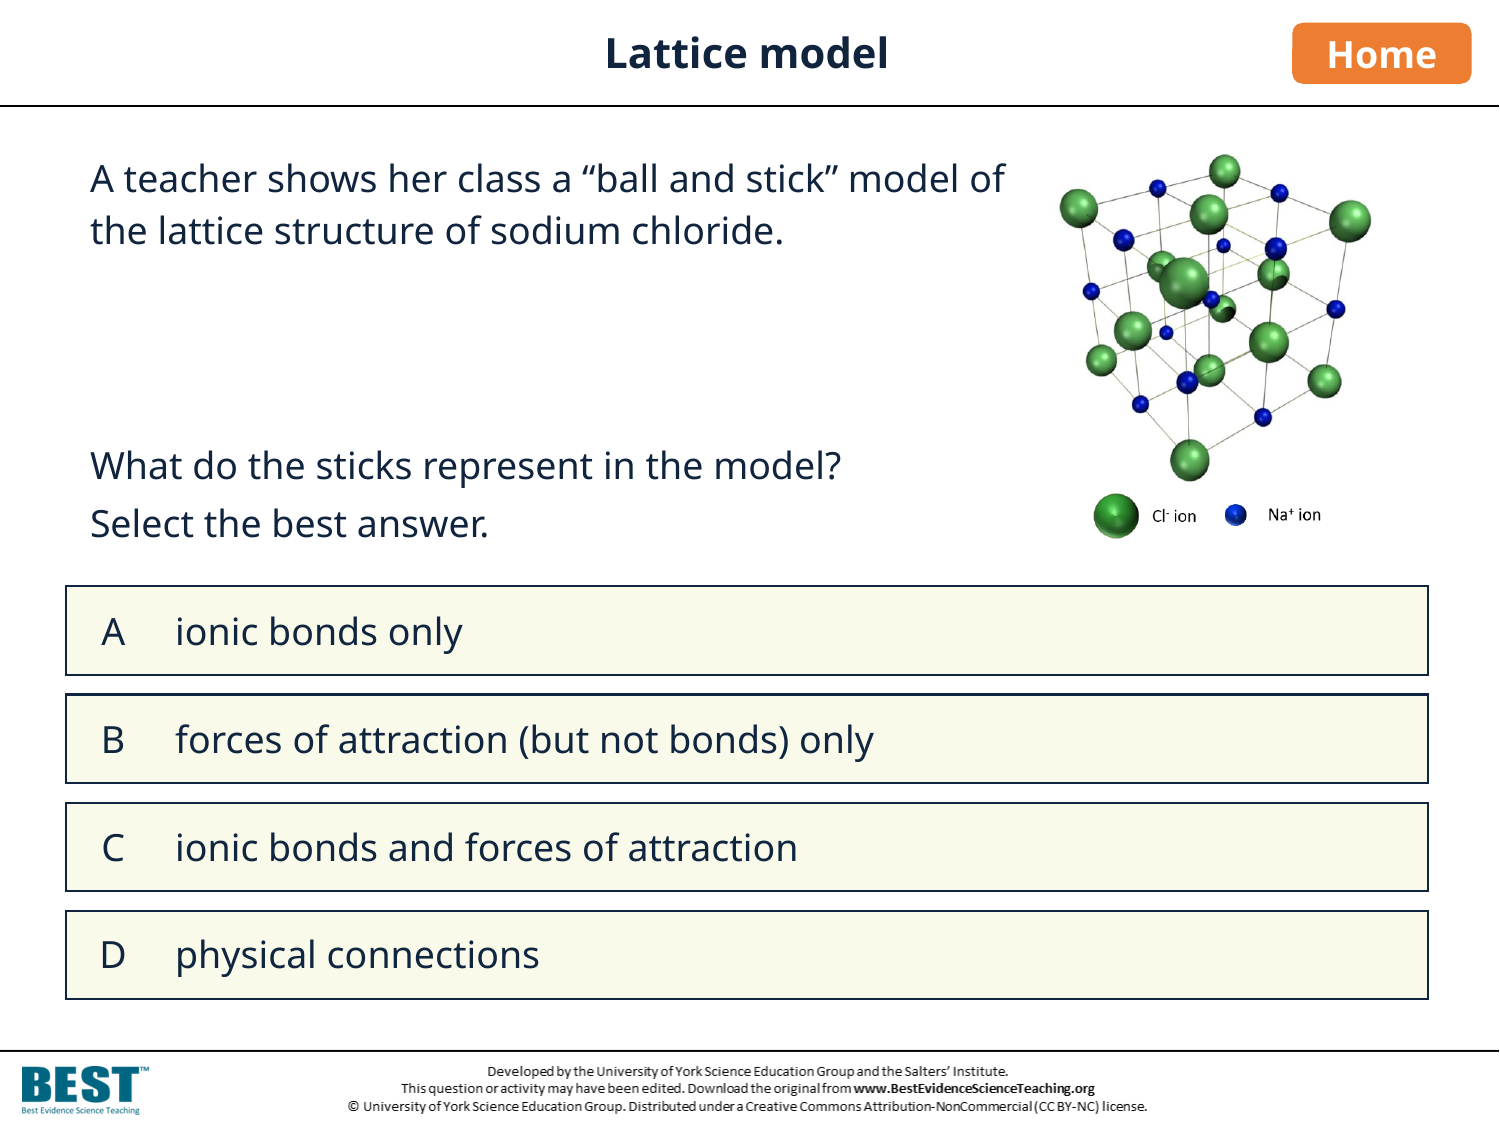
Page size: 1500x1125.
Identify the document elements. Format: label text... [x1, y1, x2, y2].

text_box Lattice model [23, 4, 1471, 99]
picture [0, 105, 1500, 1125]
text_box Home [1292, 22, 1472, 84]
